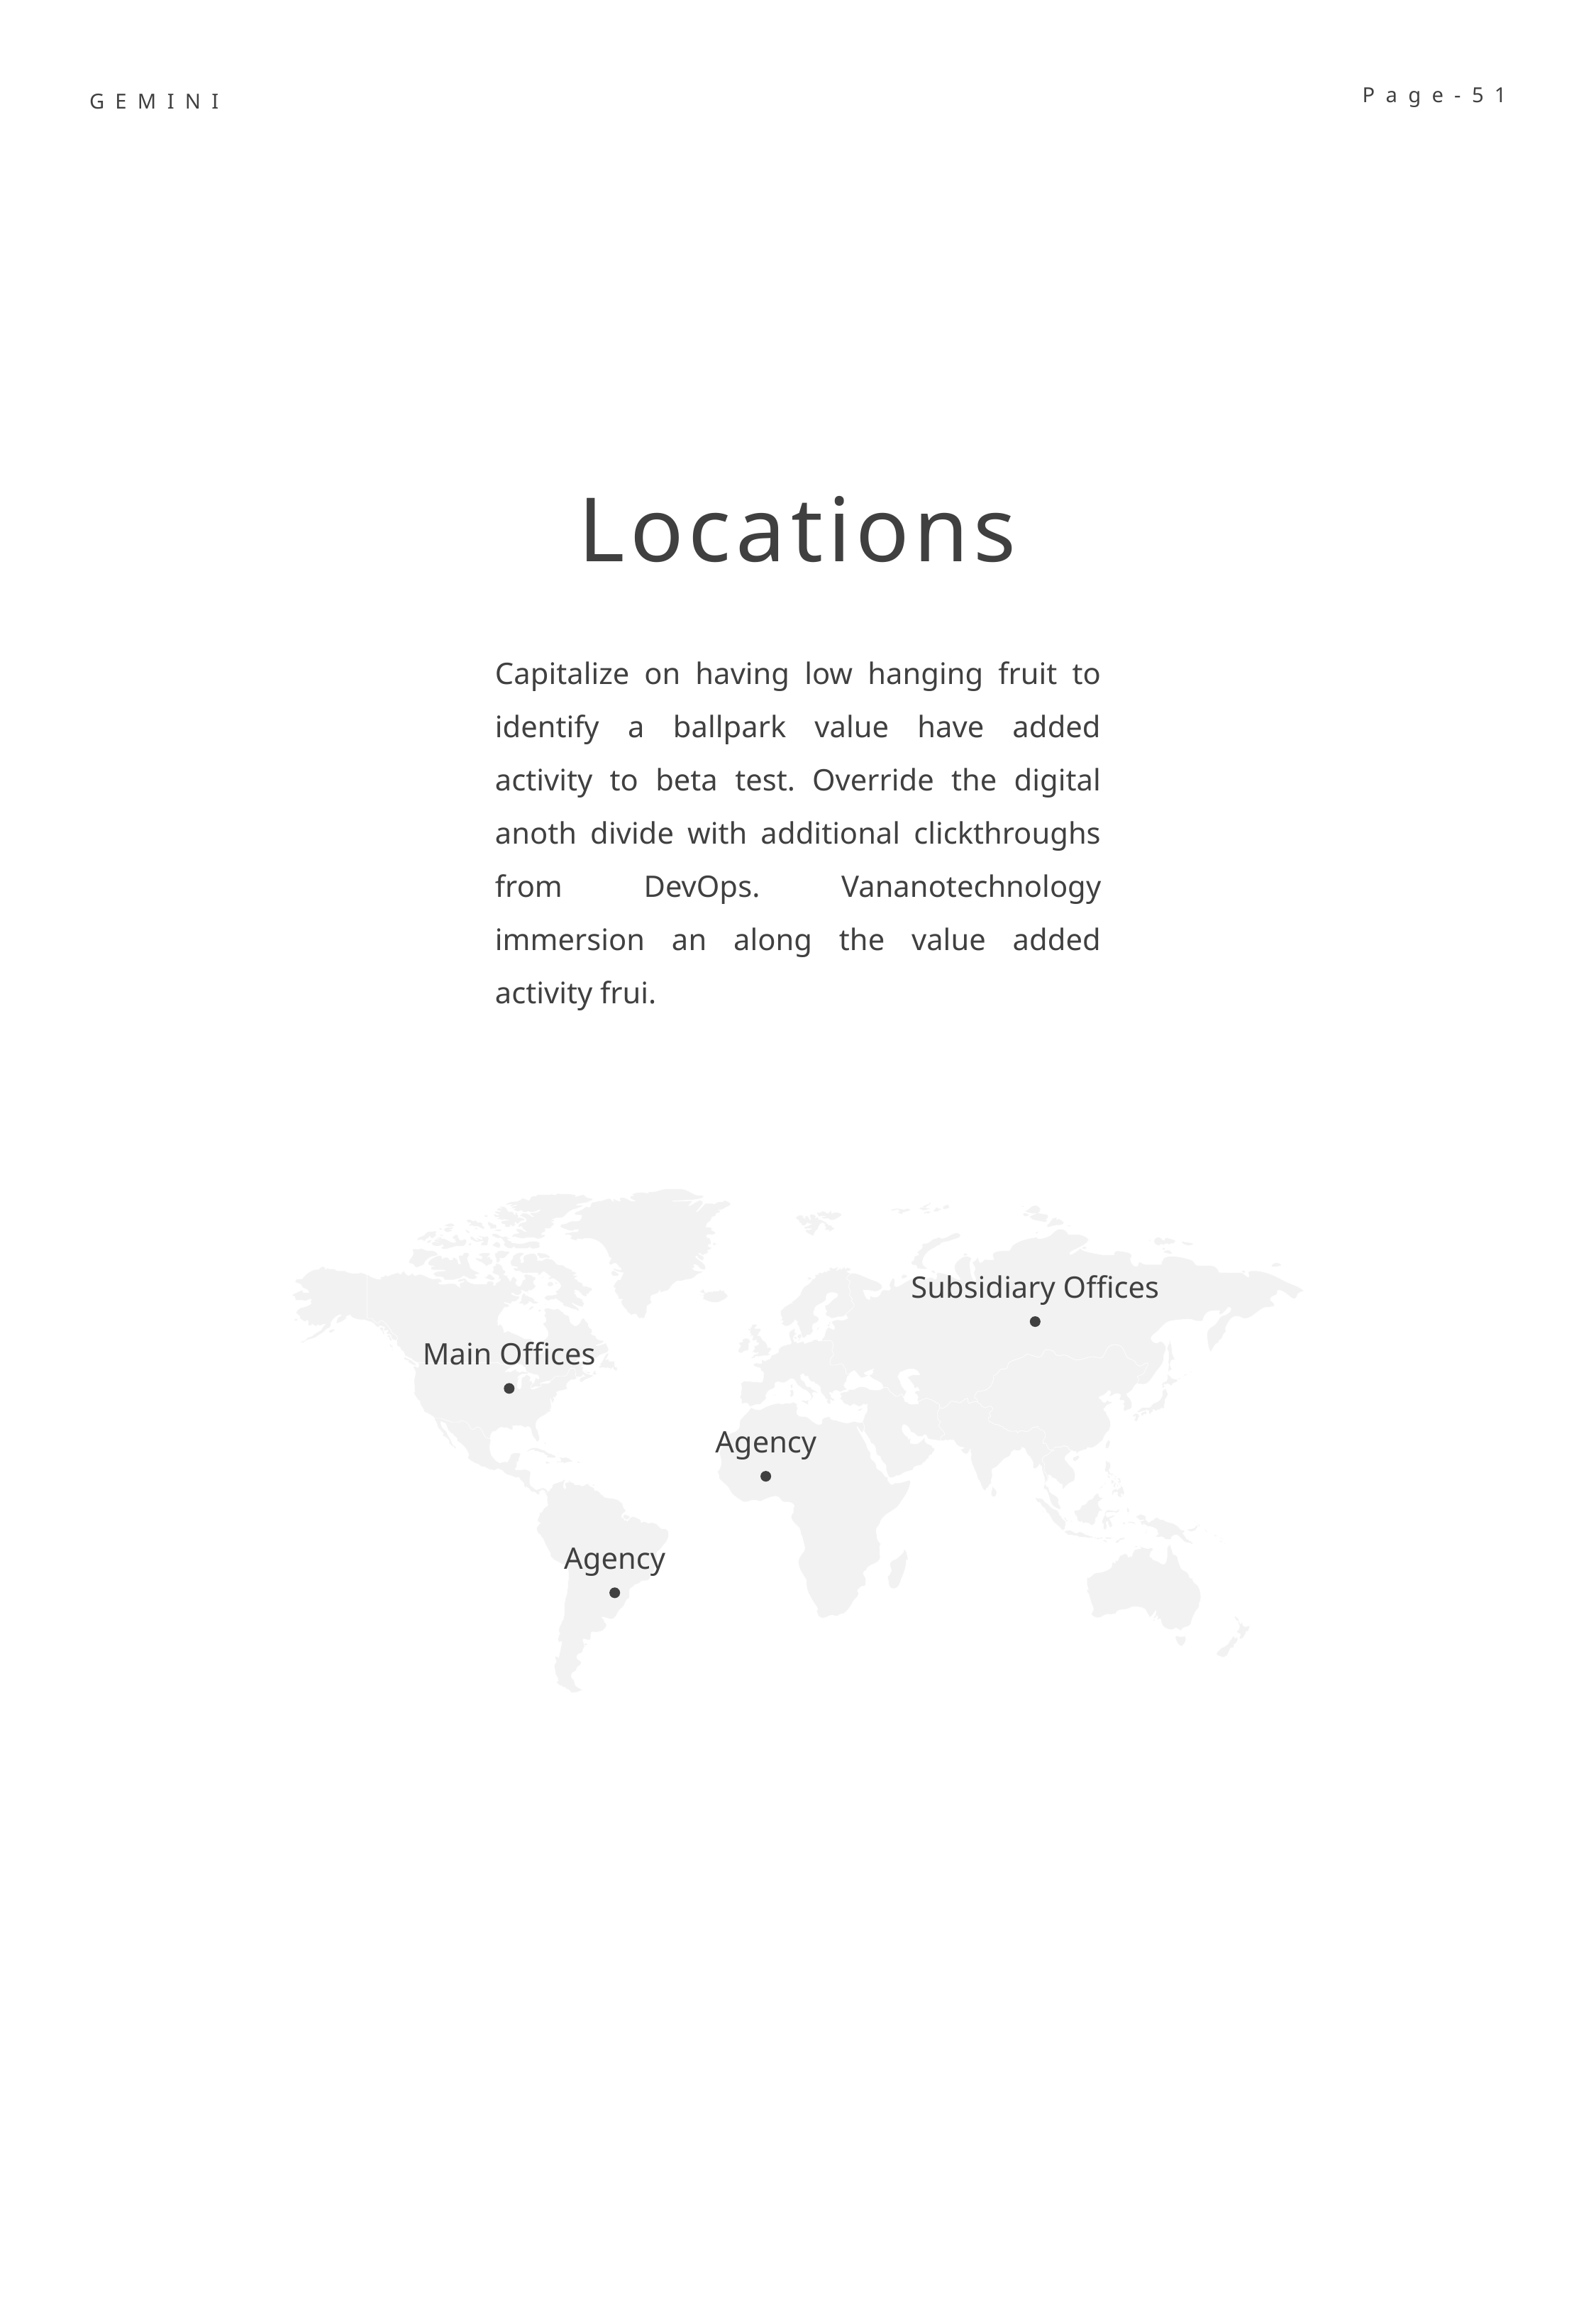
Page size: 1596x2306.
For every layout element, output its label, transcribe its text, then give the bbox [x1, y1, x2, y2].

text_box Locations [503, 468, 1093, 585]
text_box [292, 1188, 1304, 1693]
text_box GEMINI [79, 82, 264, 118]
text_box Page-51 [1158, 76, 1517, 116]
text_box Capitalize on having low hanging fruit to identify a ballpark value have added activity to beta test. Override the digital anoth divide with additional clickthroughs from DevOps. Vananotechnology immersion an along the value added activity frui. [484, 631, 1112, 1015]
